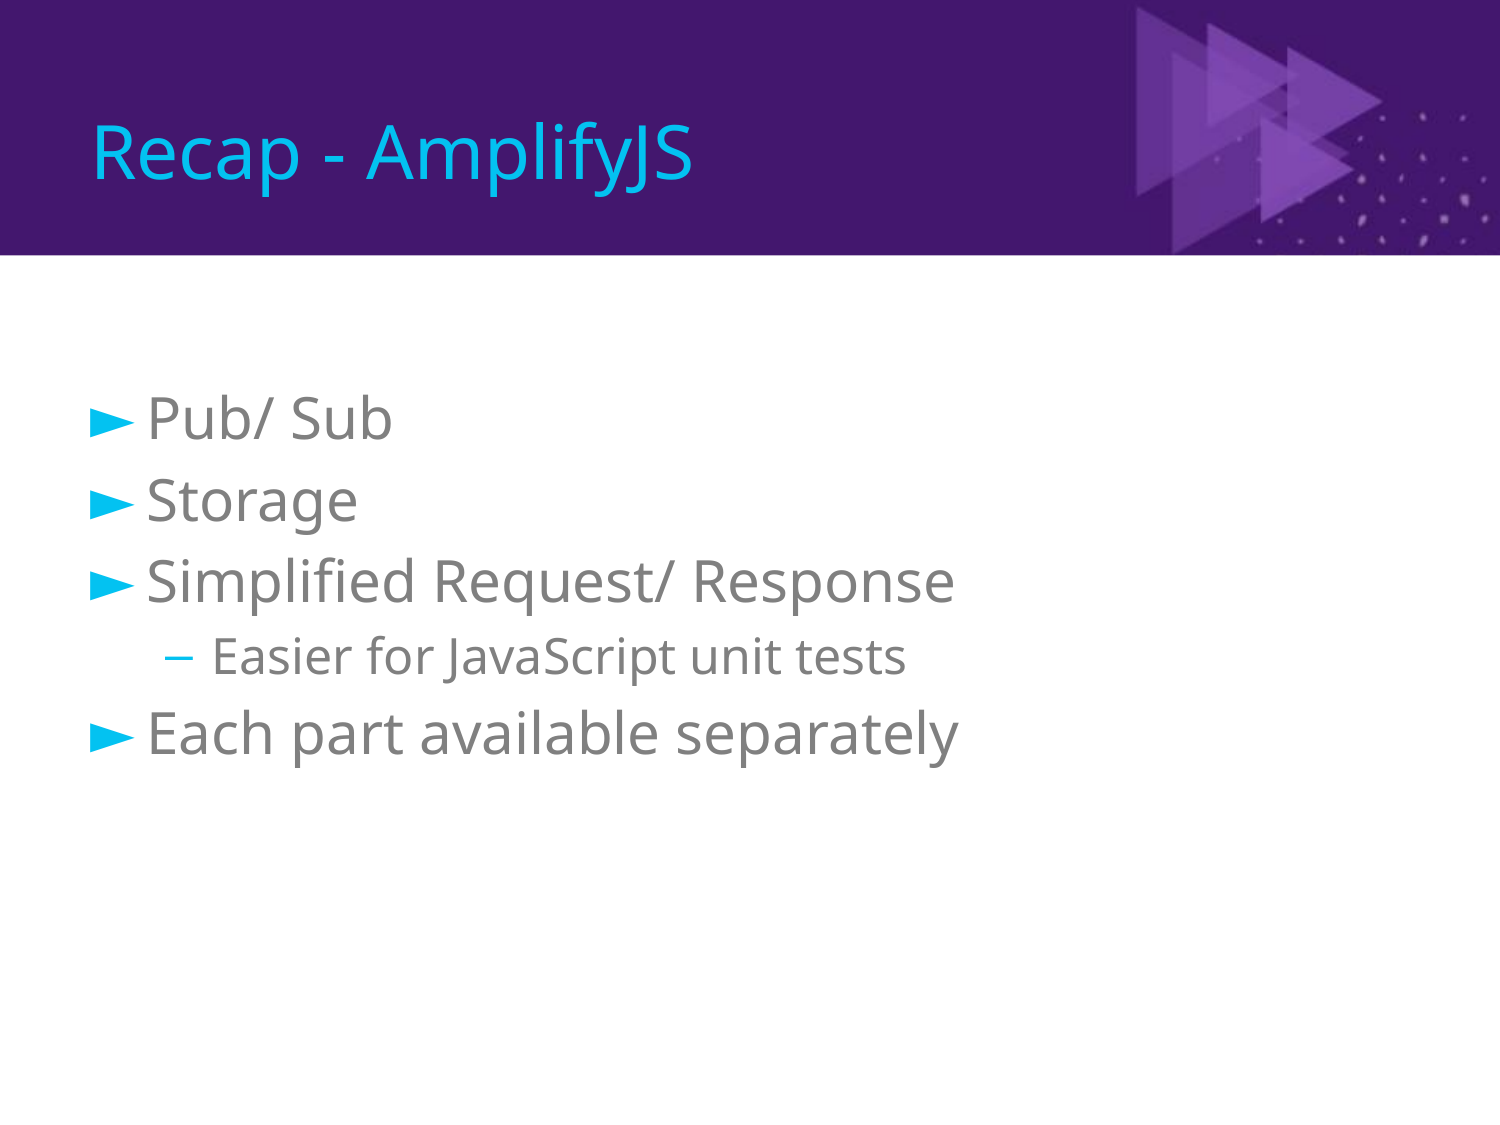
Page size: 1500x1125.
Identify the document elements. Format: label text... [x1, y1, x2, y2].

picture [0, 0, 1500, 255]
list Pub/ Sub Storage Simplified Request/ Response Easier for JavaScript unit tests Each part available separately [75, 373, 1425, 1005]
title Recap - AmplifyJS [75, 56, 1425, 244]
